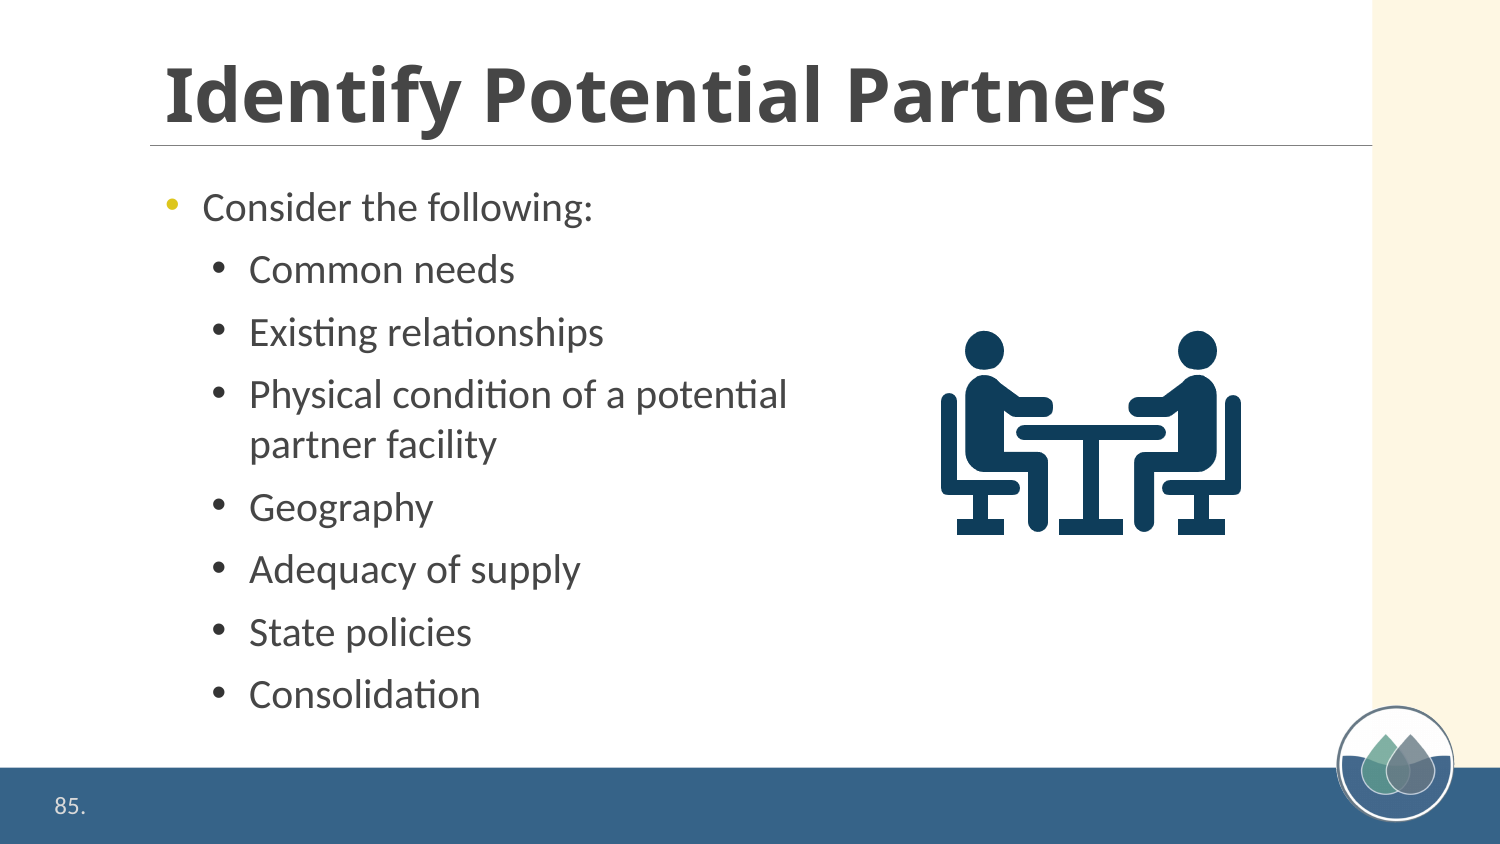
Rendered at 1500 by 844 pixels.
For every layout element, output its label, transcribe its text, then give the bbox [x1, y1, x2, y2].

slide_number 85. [16, 782, 124, 828]
list Consider the following: Common needs Existing relationships Physical condition of a potential partner facility Geography Adequacy of supply State policies Consolidation [150, 171, 864, 760]
title Identify Potential Partners [150, 21, 1373, 146]
picture [901, 243, 1280, 621]
